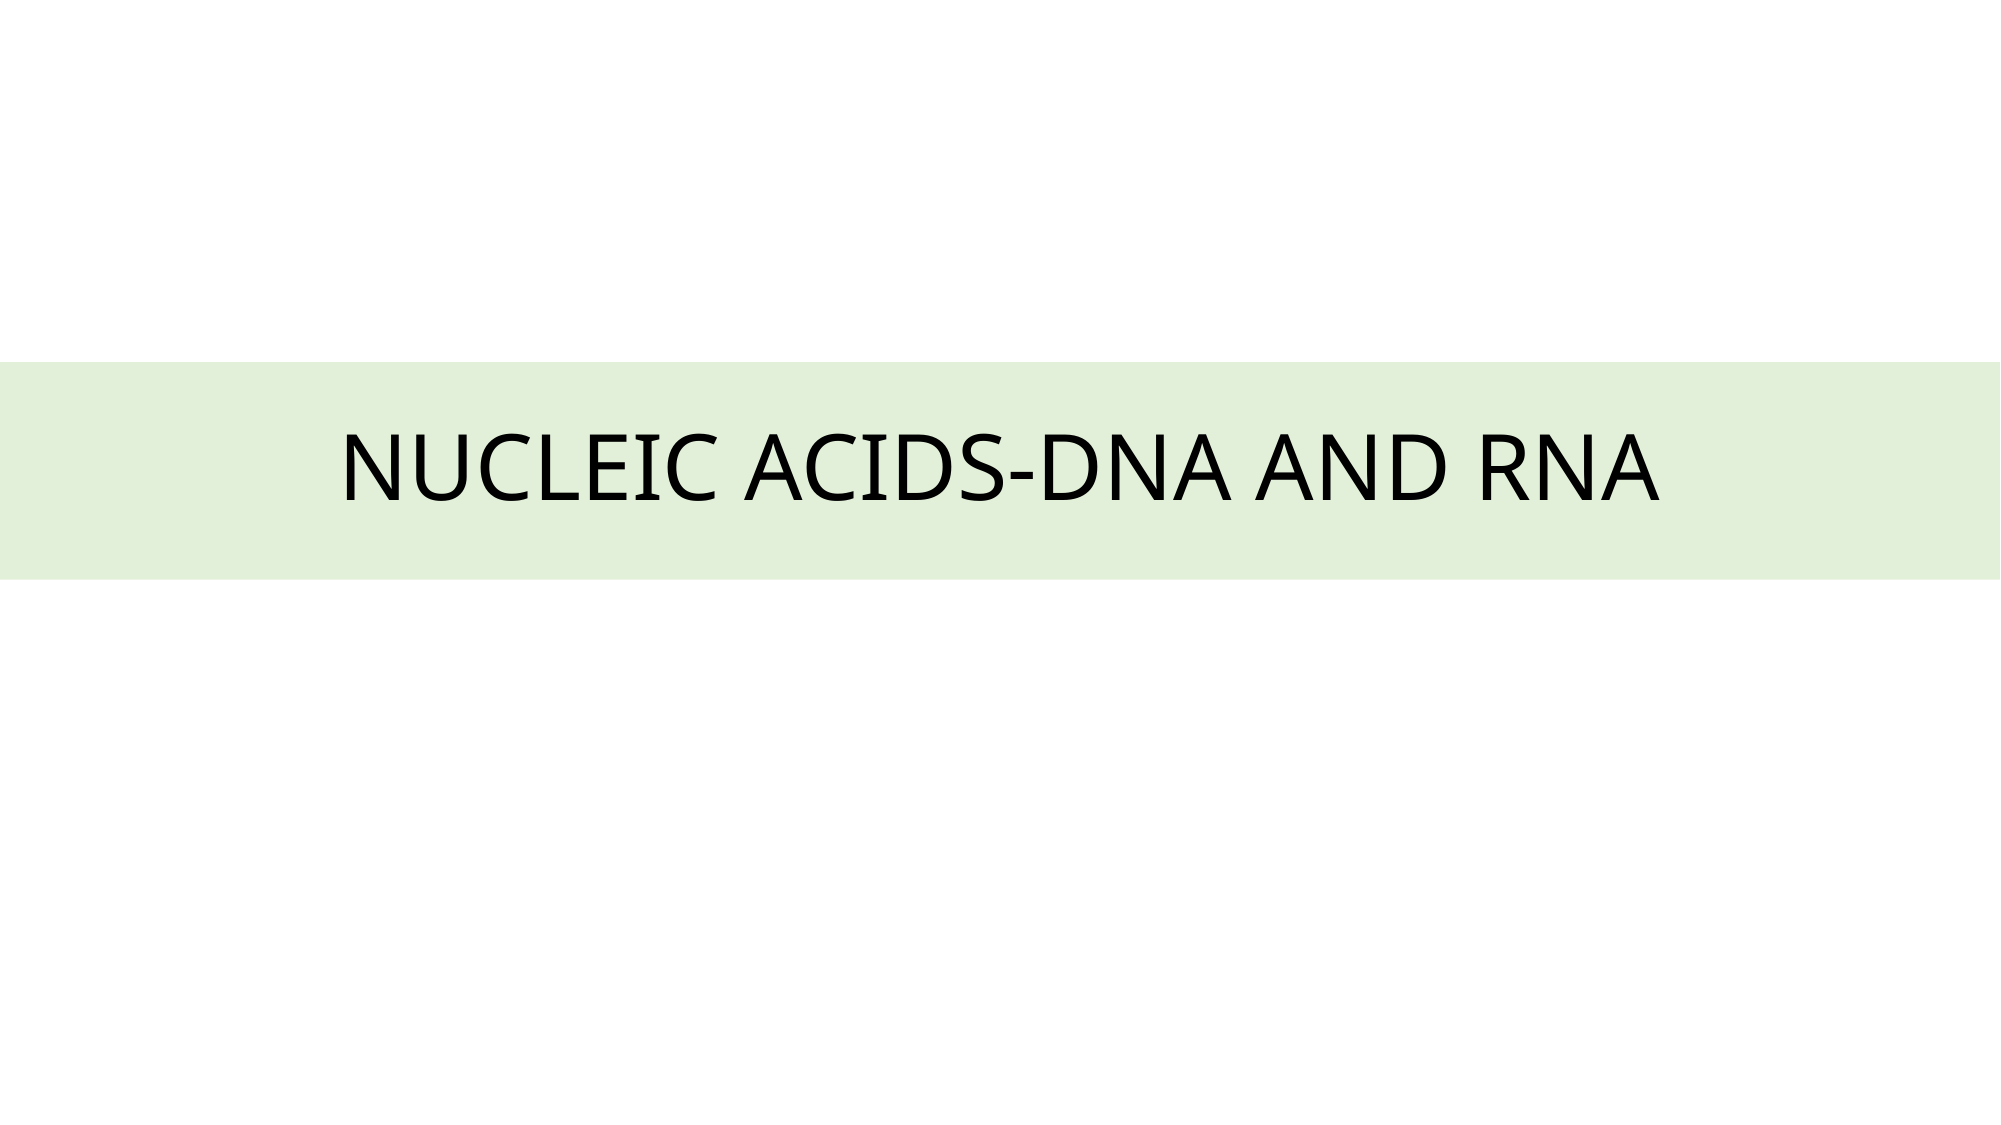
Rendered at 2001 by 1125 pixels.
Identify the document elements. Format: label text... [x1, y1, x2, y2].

title NUCLEIC ACIDS-DNA AND RNA [0, 362, 2000, 580]
